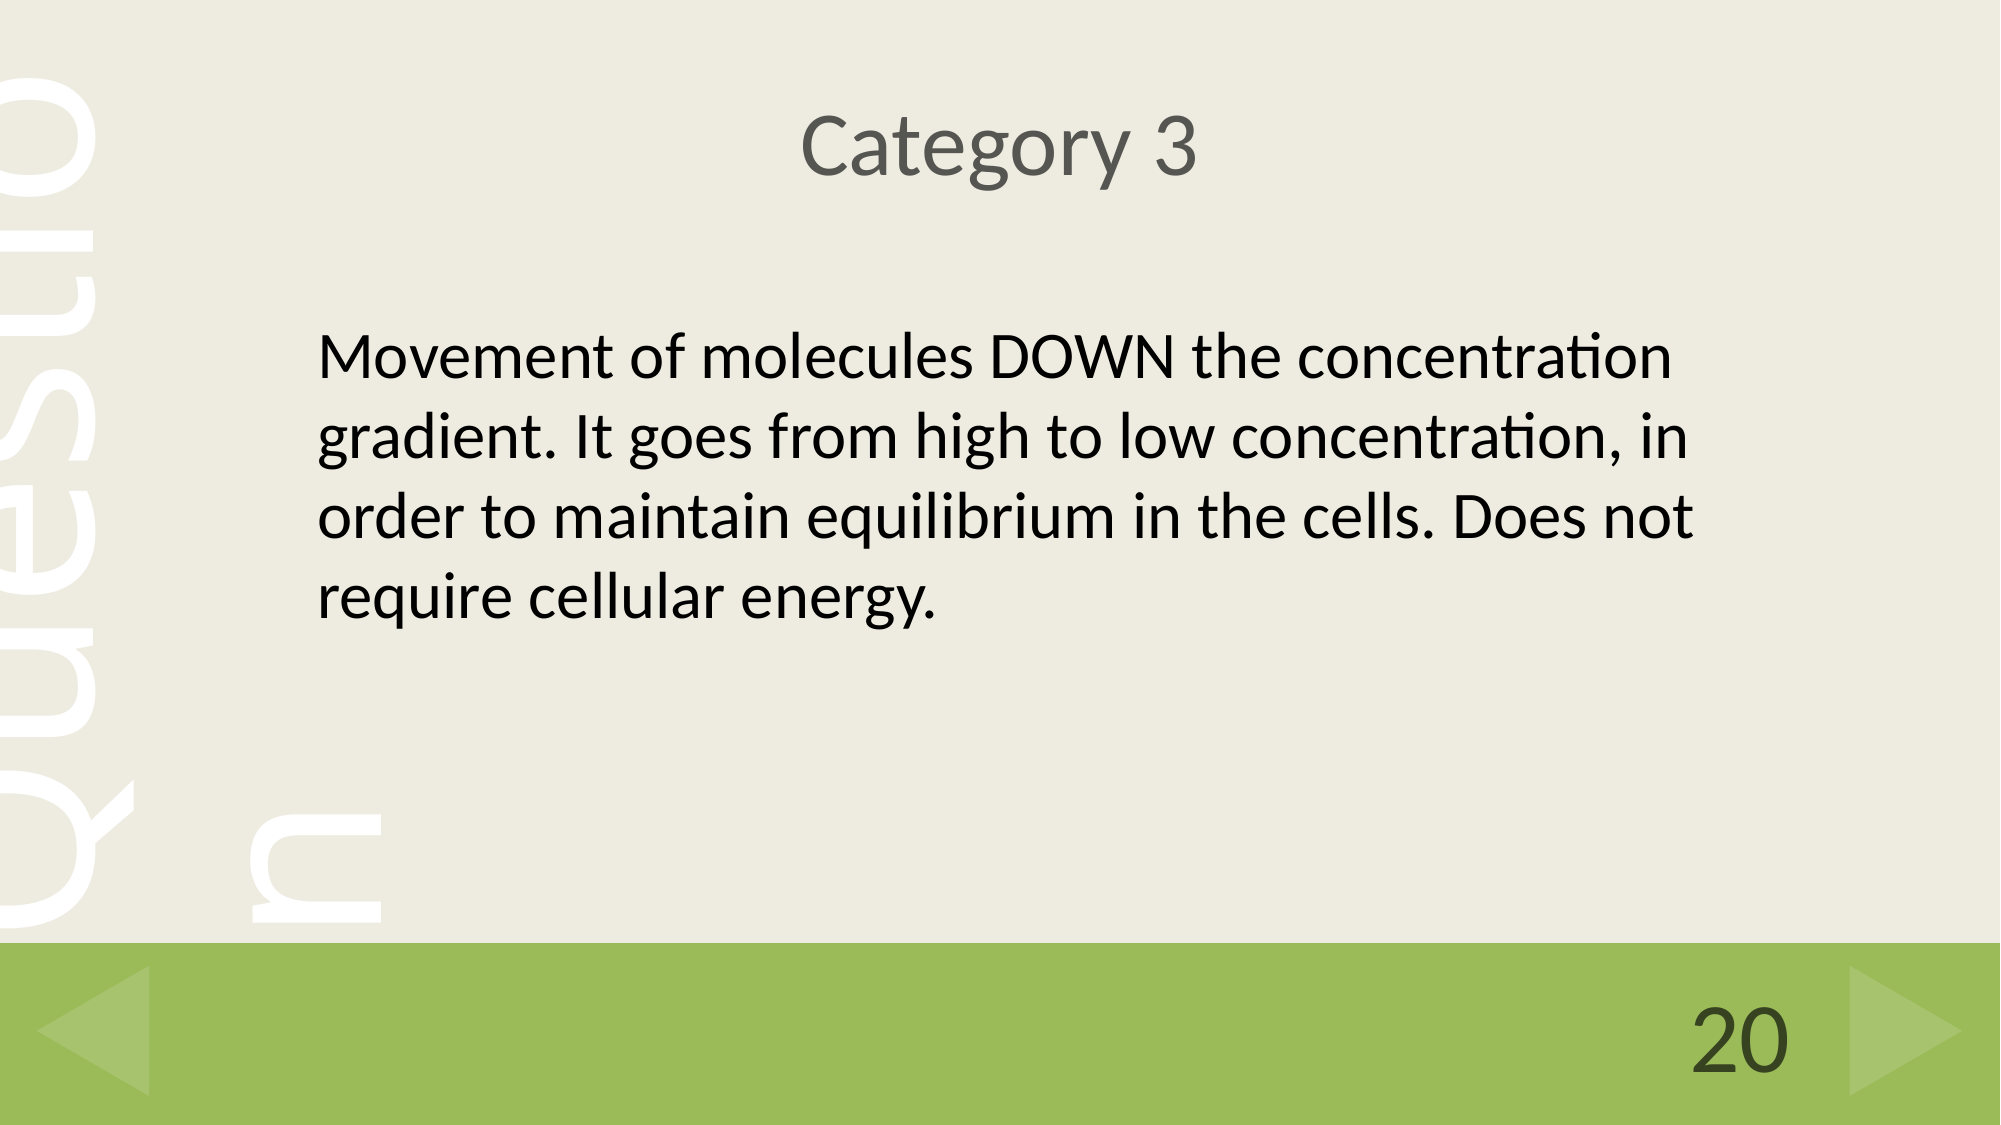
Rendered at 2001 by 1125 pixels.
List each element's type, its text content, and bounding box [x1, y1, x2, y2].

title Category 3 [99, 45, 1900, 233]
list 20 [1494, 967, 1806, 1097]
list Movement of molecules DOWN the concentration gradient. It goes from high to low concentration, in order to maintain equilibrium in the cells. Does not require cellular energy. [302, 307, 1760, 636]
